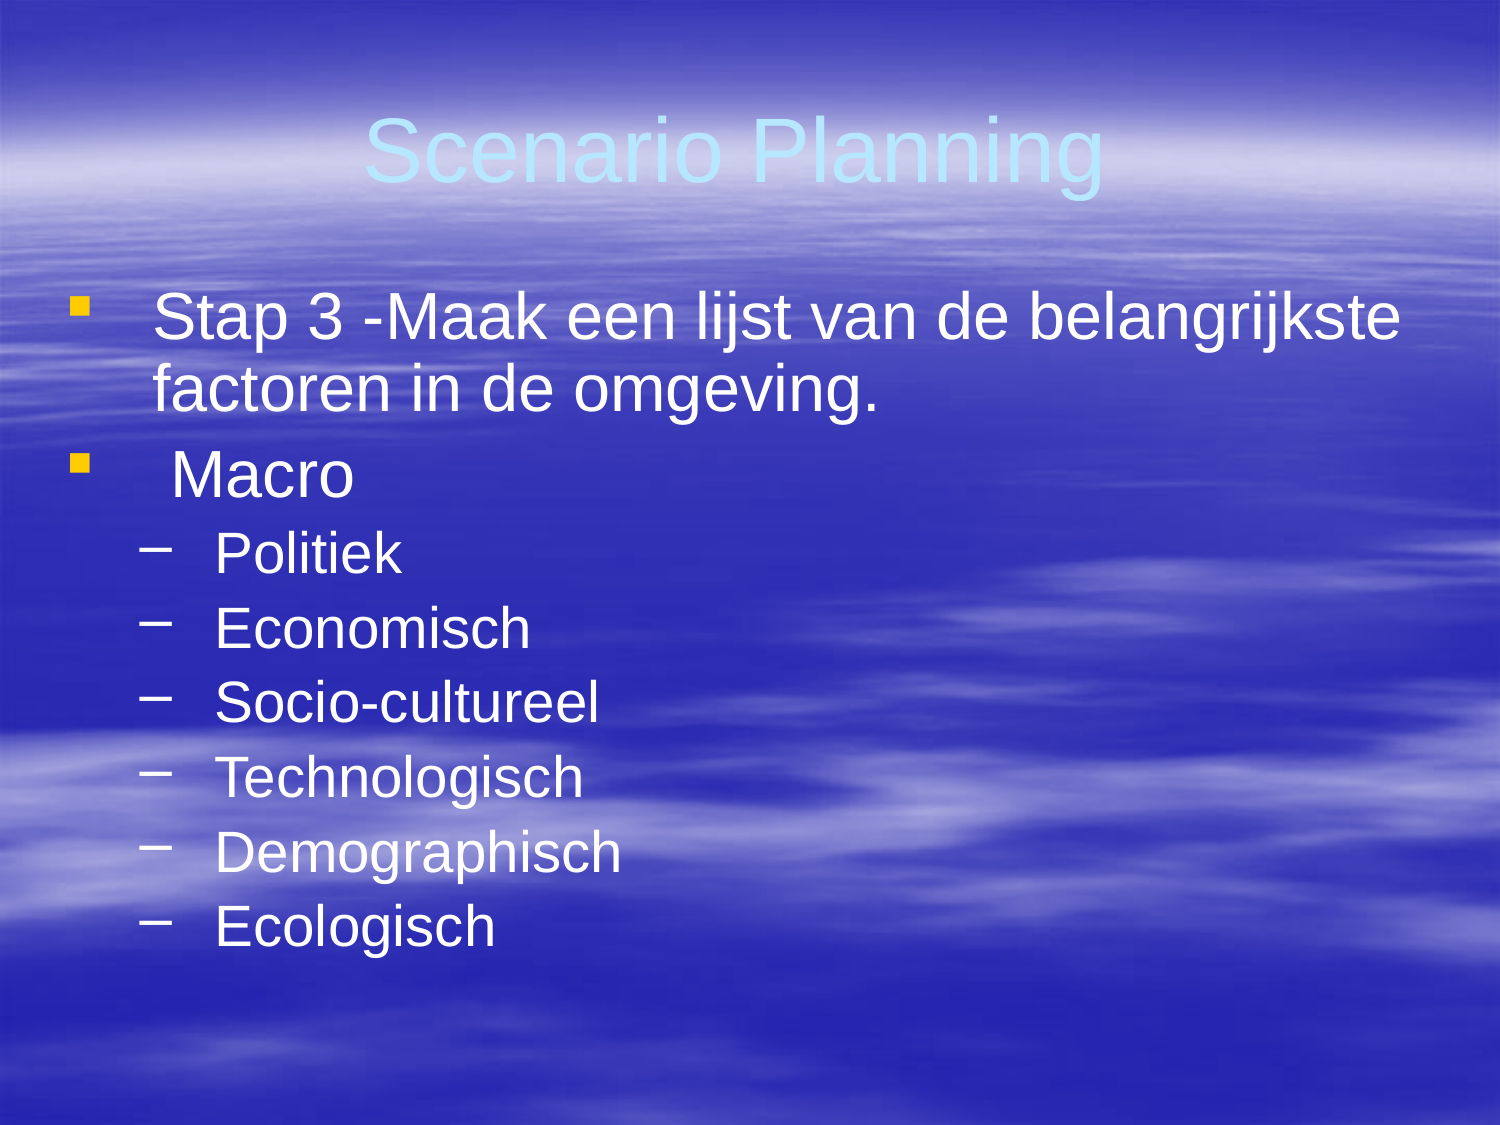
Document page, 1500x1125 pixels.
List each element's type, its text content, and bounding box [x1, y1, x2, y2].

list Stap 3 -Maak een lijst van de belangrijkste factoren in de omgeving. Macro Politiek Economisch Socio-cultureel Technologisch Demographisch Ecologisch [49, 275, 1451, 1001]
title Scenario Planning [49, 37, 1446, 255]
